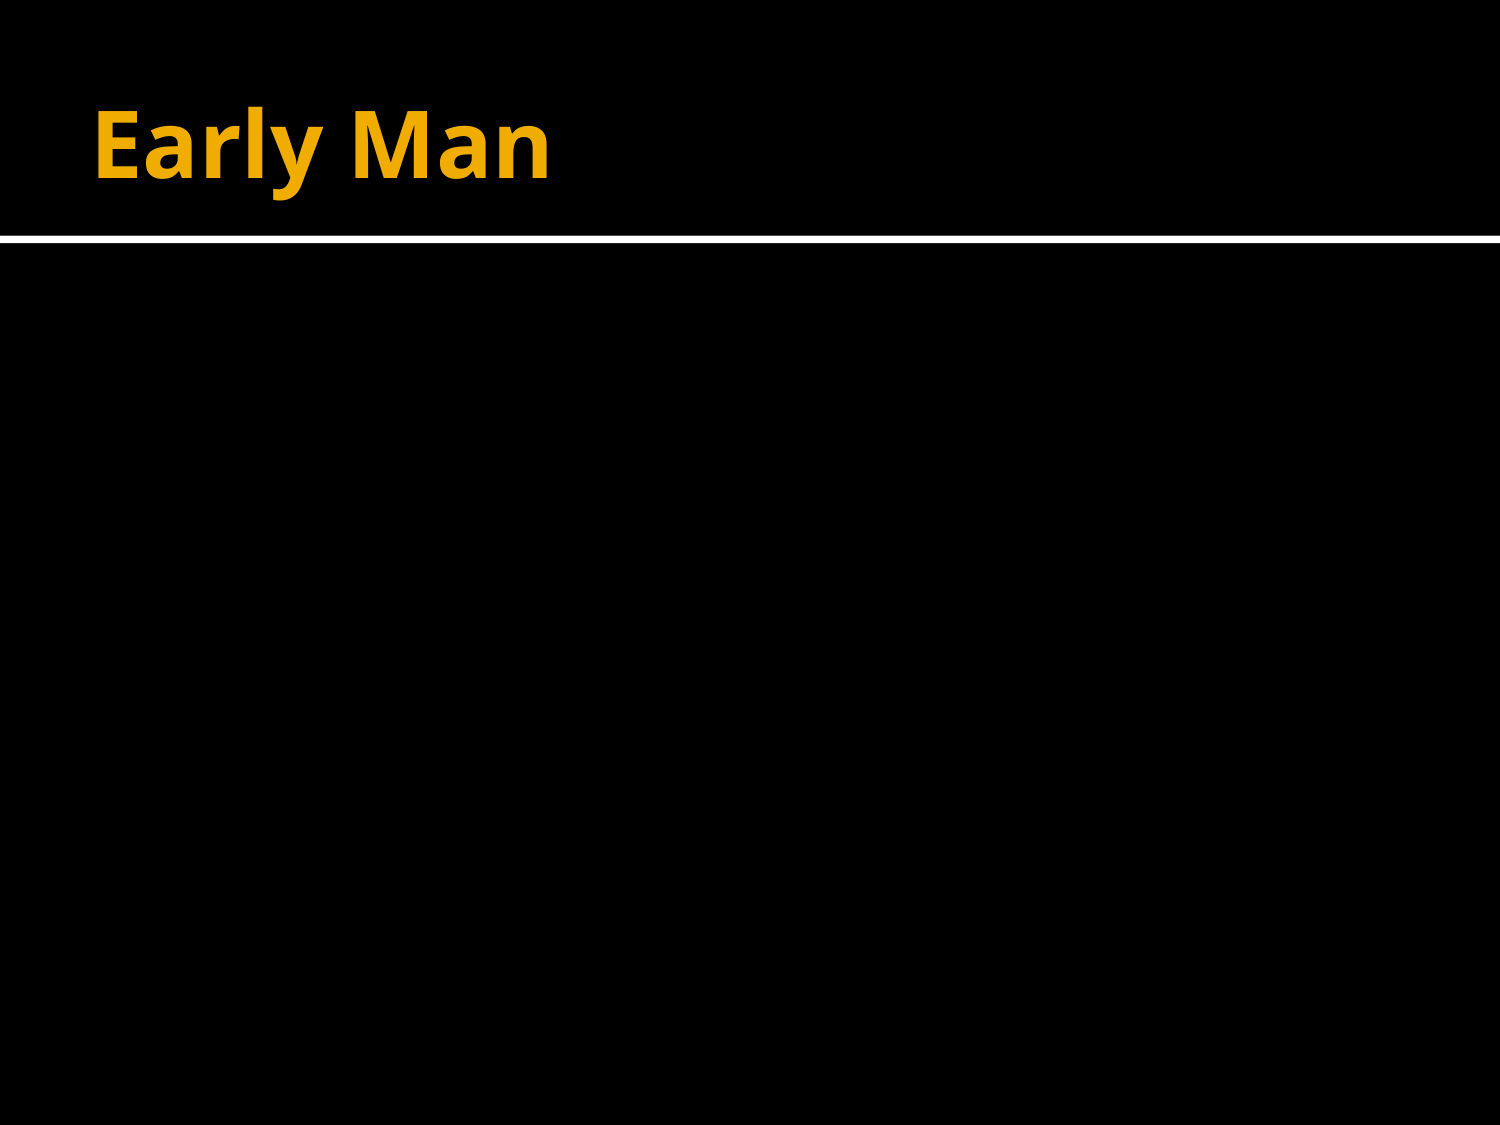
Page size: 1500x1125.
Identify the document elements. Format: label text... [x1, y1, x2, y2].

title Early Man [75, 45, 1425, 238]
